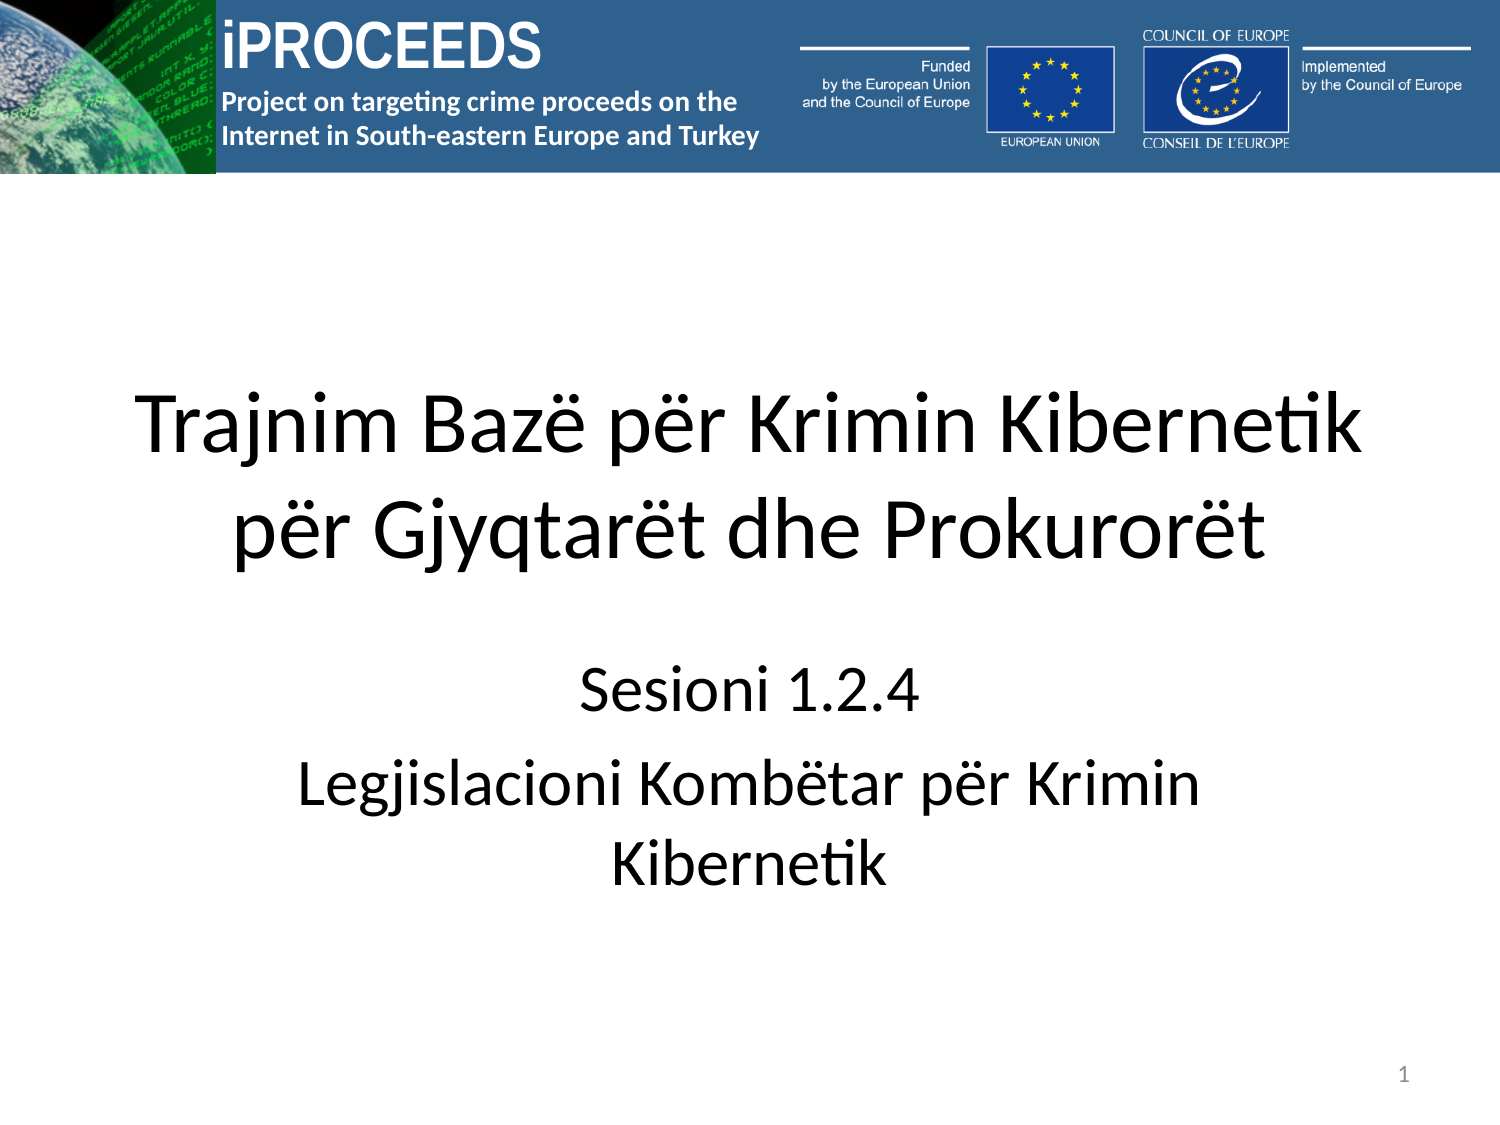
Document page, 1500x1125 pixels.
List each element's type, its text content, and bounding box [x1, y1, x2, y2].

text_box [833, 0, 1500, 175]
picture [0, 0, 216, 174]
picture [799, 30, 1471, 148]
subtitle Sesioni 1.2.4 Legjislacioni Kombëtar për Krimin Kibernetik [225, 637, 1275, 925]
title Trajnim Bazë për Krimin Kibernetik për Gjyqtarët dhe Prokurorët [112, 349, 1388, 591]
text_box iPROCEEDS Project on targeting crime proceeds on the Internet in South-eastern Europe and Turkey [206, 0, 833, 199]
slide_number 1 [1074, 1042, 1425, 1103]
